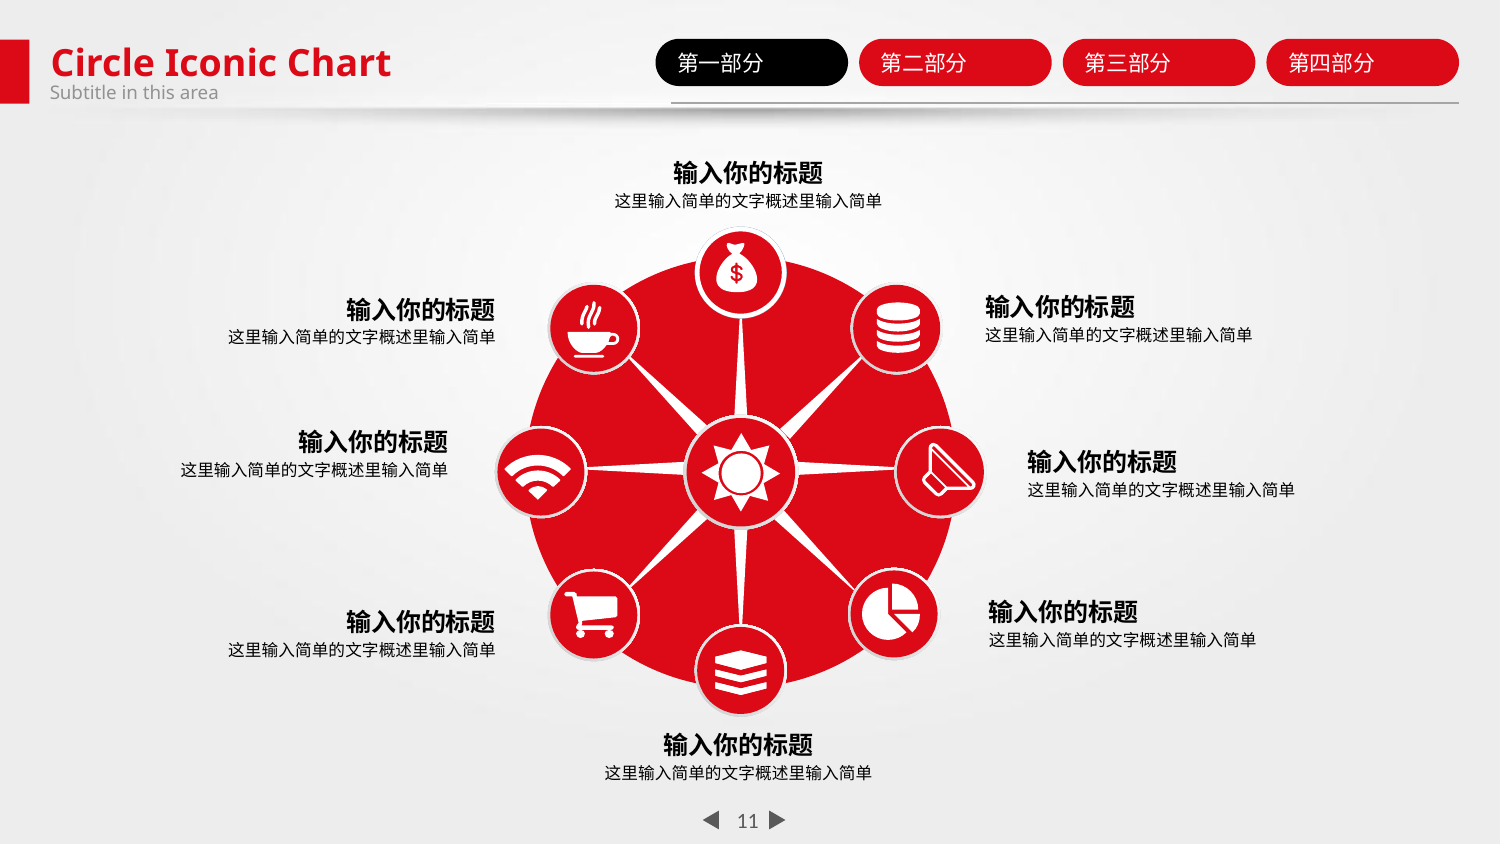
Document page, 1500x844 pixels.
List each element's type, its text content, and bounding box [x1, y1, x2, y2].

text_box 输入你的标题 这里输入简单的文字概述里输入简单 [135, 419, 464, 498]
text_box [847, 567, 941, 661]
text_box 第二部分 [859, 38, 1052, 81]
slide_number 11 [714, 800, 781, 843]
text_box 输入你的标题 这里输入简单的文字概述里输入简单 [973, 588, 1302, 667]
text_box 输入你的标题 这里输入简单的文字概述里输入简单 [183, 599, 512, 677]
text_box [894, 425, 987, 519]
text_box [694, 624, 788, 717]
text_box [701, 432, 781, 512]
text_box 输入你的标题 这里输入简单的文字概述里输入简单 [183, 286, 512, 365]
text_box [683, 414, 799, 530]
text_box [547, 568, 641, 662]
text_box 输入你的标题 这里输入简单的文字概述里输入简单 [584, 150, 913, 255]
text_box 第三部分 [1062, 38, 1256, 87]
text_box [702, 241, 775, 296]
text_box 输入你的标题 这里输入简单的文字概述里输入简单 [1012, 438, 1341, 517]
picture [0, 0, 1500, 844]
text_box [0, 39, 30, 104]
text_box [524, 256, 957, 689]
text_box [567, 300, 620, 358]
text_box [694, 226, 788, 319]
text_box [494, 425, 588, 519]
text_box Circle Iconic Chart [47, 31, 656, 92]
text_box 第四部分 [1266, 38, 1460, 87]
text_box Subtitle in this area [49, 81, 1145, 103]
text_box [715, 650, 767, 696]
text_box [503, 450, 572, 500]
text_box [850, 281, 944, 375]
text_box 输入你的标题 这里输入简单的文字概述里输入简单 [970, 283, 1298, 362]
text_box 第一部分 [656, 38, 849, 81]
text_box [547, 281, 641, 375]
text_box 输入你的标题 这里输入简单的文字概述里输入简单 [574, 722, 903, 800]
